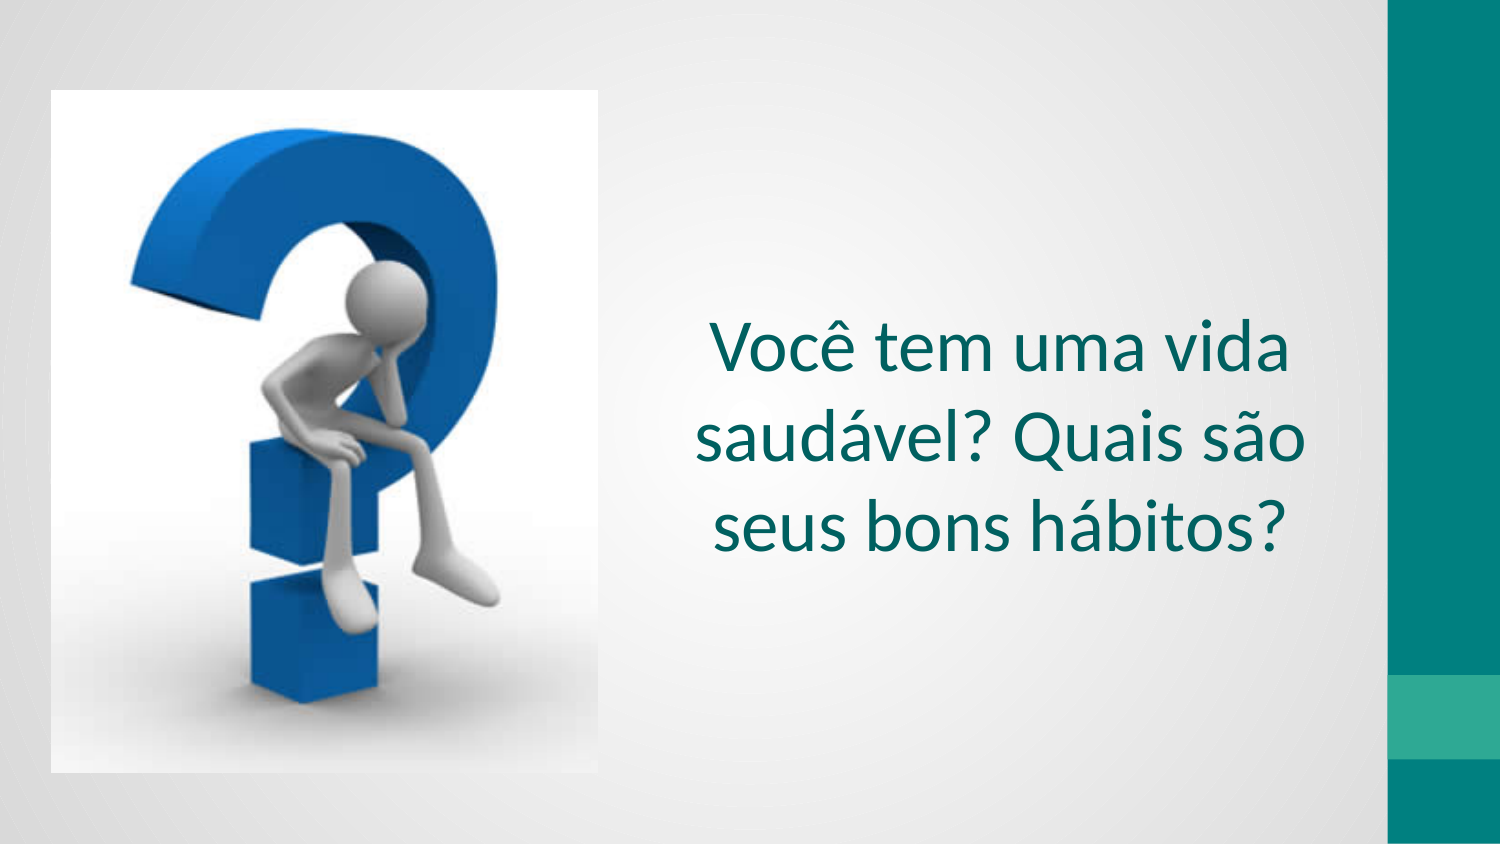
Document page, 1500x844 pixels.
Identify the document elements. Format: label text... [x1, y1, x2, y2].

text_box Você tem uma vida saudável? Quais são seus bons hábitos? [653, 289, 1349, 575]
picture [51, 90, 598, 774]
